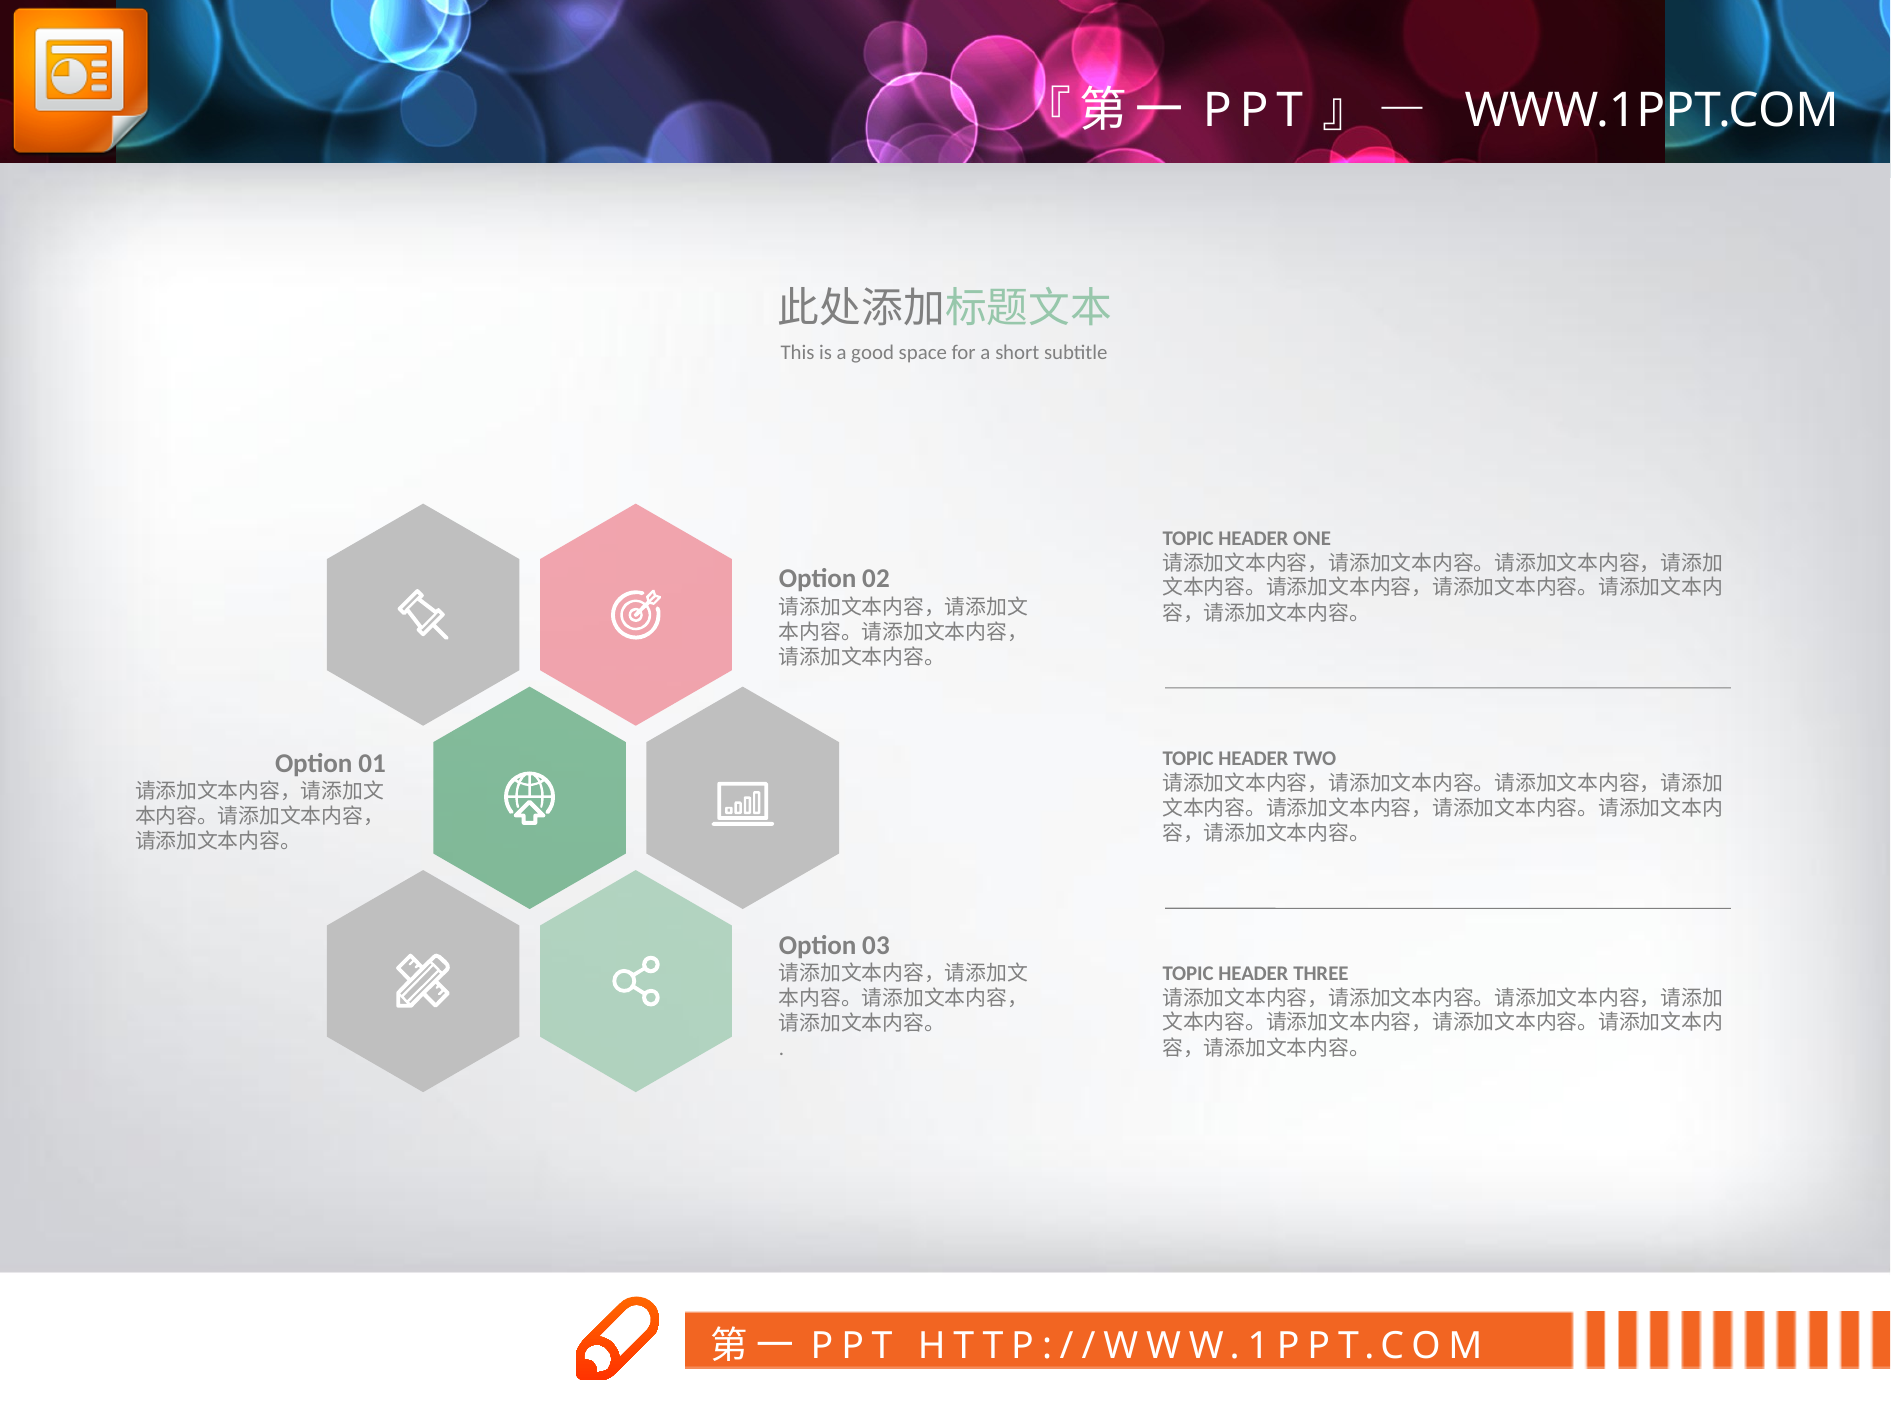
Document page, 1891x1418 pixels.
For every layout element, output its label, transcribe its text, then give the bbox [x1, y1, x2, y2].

picture [0, 0, 1891, 1275]
text_box This is a good space for a short subtitle [761, 329, 1127, 373]
text_box [610, 590, 661, 640]
text_box Option 02 请添加文本内容，请添加文本内容。请添加文本内容，请添加文本内容。 [778, 560, 1034, 669]
text_box [396, 953, 450, 1008]
text_box TOPIC HEADER ONE 请添加文本内容，请添加文本内容。请添加文本内容，请添加文本内容。请添加文本内容，请添加文本内容。请添加文本内容，请添加文本内容。 [1162, 519, 1729, 650]
text_box [326, 503, 520, 726]
text_box [504, 771, 556, 825]
text_box Option 03 请添加文本内容，请添加文本内容。请添加文本内容，请添加文本内容。 . [778, 927, 1034, 1060]
text_box TOPIC HEADER THREE 请添加文本内容，请添加文本内容。请添加文本内容，请添加文本内容。请添加文本内容，请添加文本内容。请添加文本内容，请添加文本内容。 [1162, 954, 1729, 1085]
text_box [326, 870, 520, 1093]
text_box Option 01 请添加文本内容，请添加文本内容。请添加文本内容，请添加文本内容。 [135, 745, 386, 854]
text_box [717, 781, 769, 820]
text_box [540, 870, 732, 1093]
text_box [612, 955, 660, 1007]
text_box [620, 589, 661, 631]
text_box [433, 686, 626, 910]
text_box 此处添加标题文本 [758, 271, 1131, 341]
text_box [646, 686, 840, 910]
text_box [711, 821, 775, 826]
picture [685, 1311, 1891, 1369]
text_box TOPIC HEADER TWO 请添加文本内容，请添加文本内容。请添加文本内容，请添加文本内容。请添加文本内容，请添加文本内容。请添加文本内容，请添加文本内容。 [1162, 739, 1729, 870]
text_box [540, 503, 732, 726]
text_box [397, 589, 449, 640]
